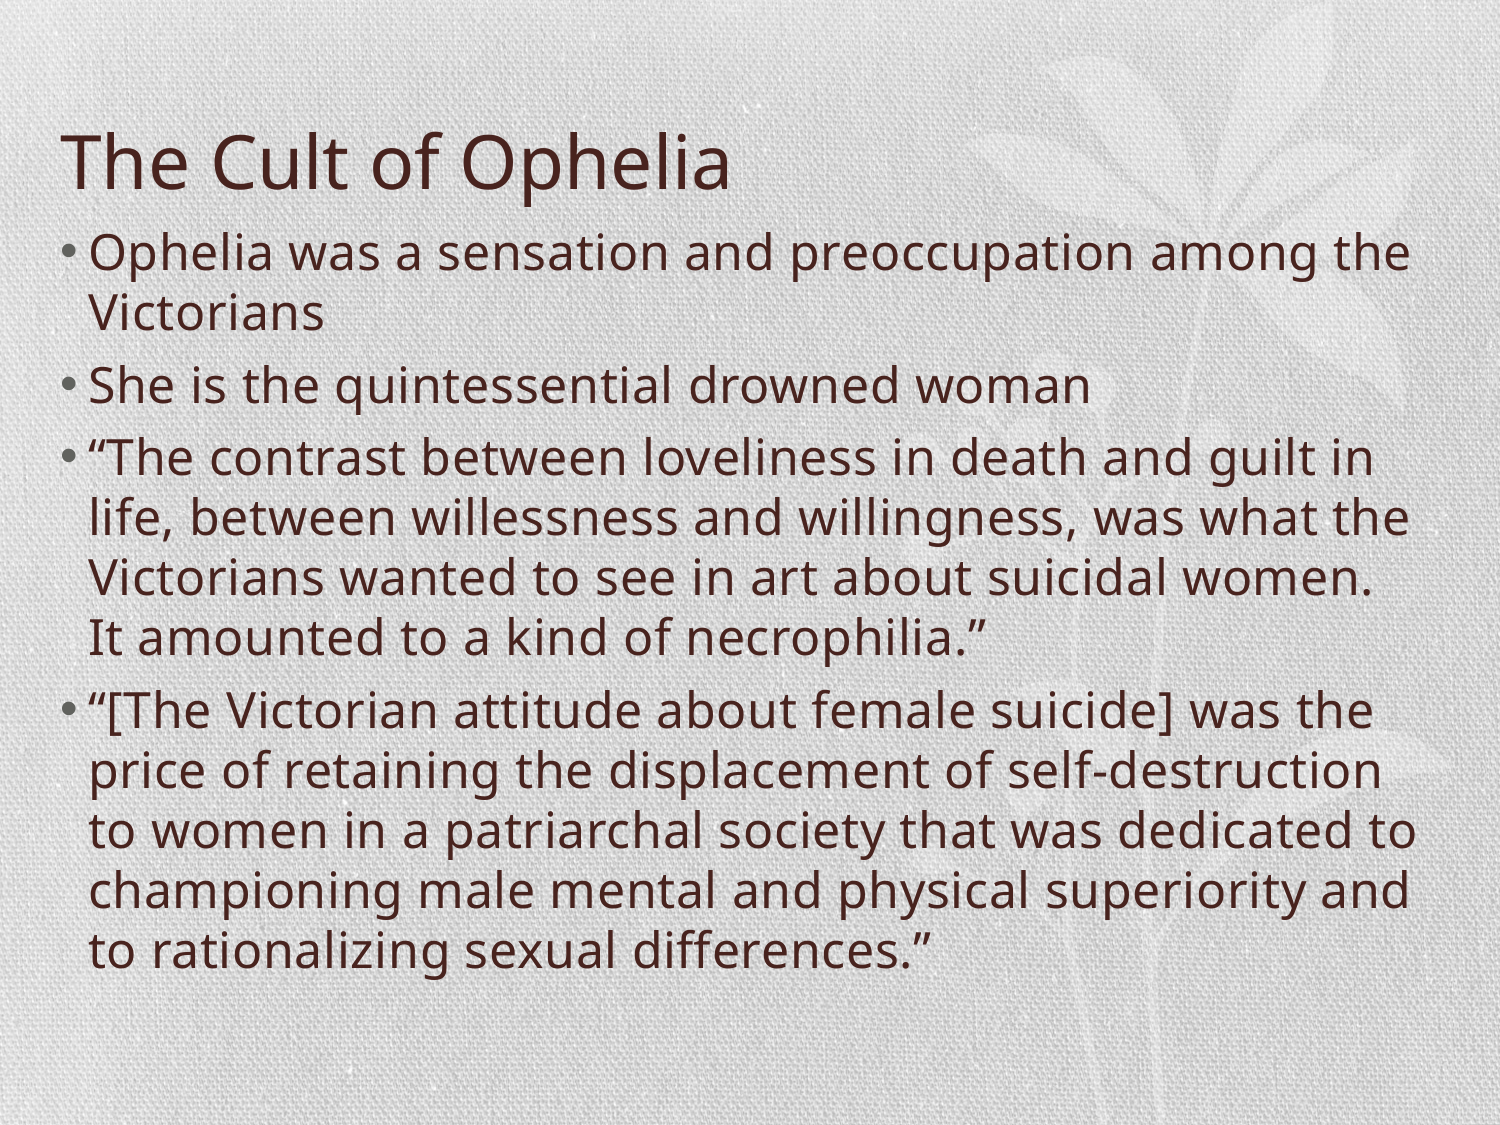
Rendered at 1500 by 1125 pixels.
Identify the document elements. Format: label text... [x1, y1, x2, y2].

title The Cult of Ophelia [45, 37, 1455, 213]
list Ophelia was a sensation and preoccupation among the Victorians She is the quintessential drowned woman “The contrast between loveliness in death and guilt in life, between willessness and willingness, was what the Victorians wanted to see in art about suicidal women. It amounted to a kind of necrophilia.” “[The Victorian attitude about female suicide] was the price of retaining the displacement of self-destruction to women in a patriarchal society that was dedicated to championing male mental and physical superiority and to rationalizing sexual differences.” [45, 213, 1455, 1023]
